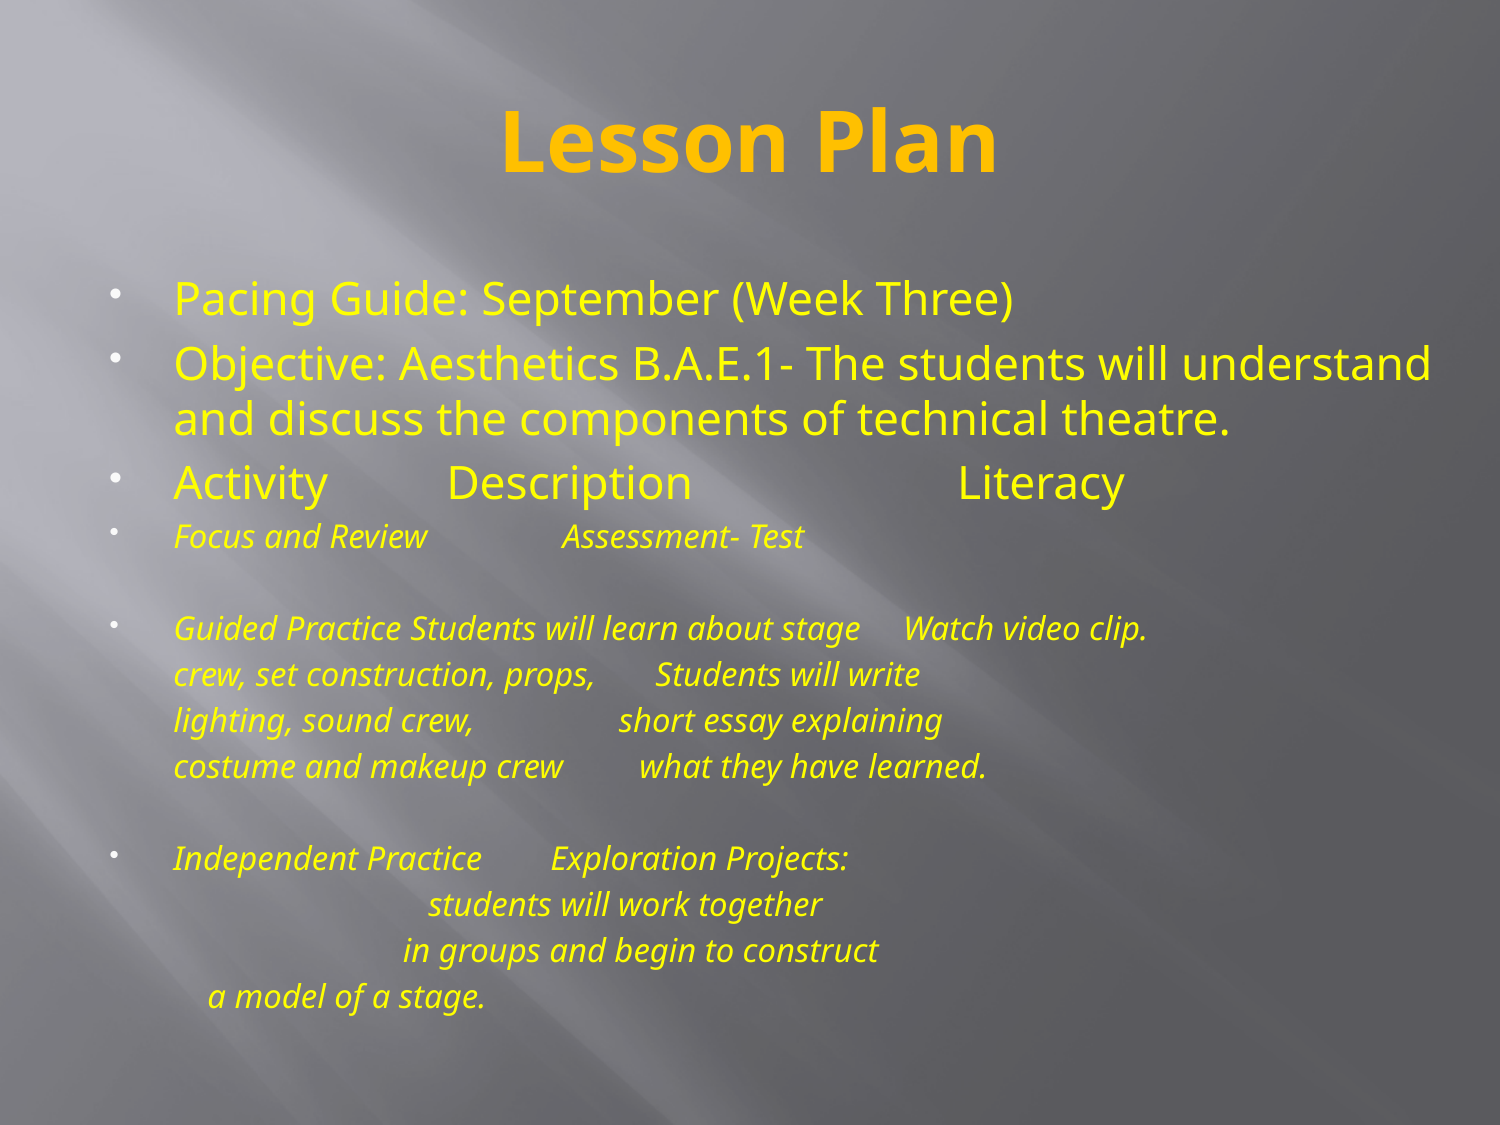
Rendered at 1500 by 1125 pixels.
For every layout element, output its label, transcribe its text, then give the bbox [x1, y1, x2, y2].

title Lesson Plan [75, 45, 1425, 233]
list Pacing Guide: September (Week Three) Objective: Aesthetics B.A.E.1- The students will understand and discuss the components of technical theatre. Activity Description Literacy Focus and Review Assessment- Test Guided Practice Students will learn about stage Watch video clip. crew, set construction, props, Students will write lighting, sound crew, short essay explaining costume and makeup crew what they have learned. Independent Practice Exploration Projects: students will work together in groups and begin to construct a model of a stage. [75, 262, 1500, 1035]
